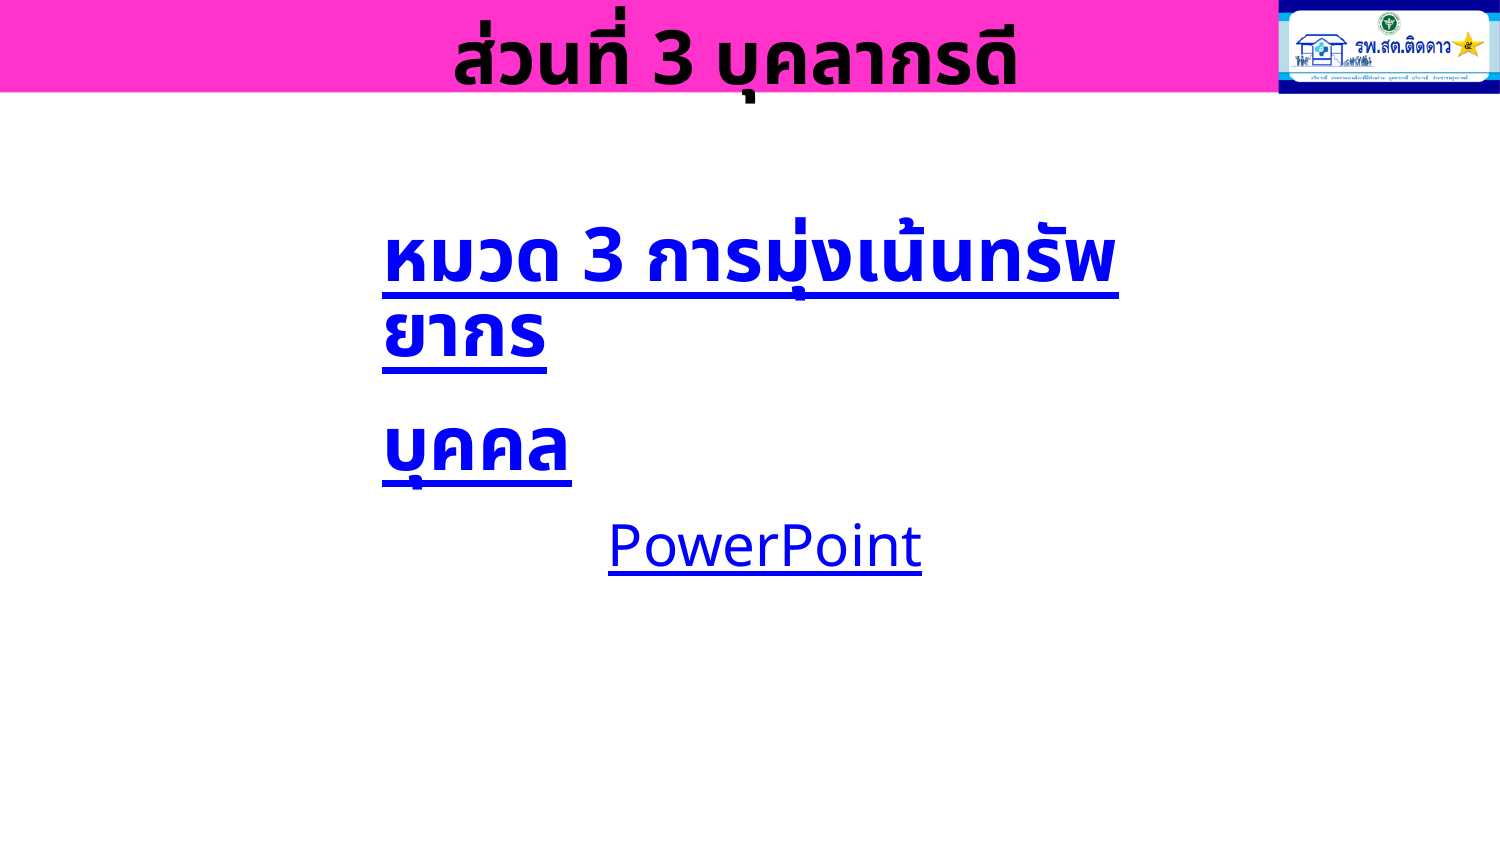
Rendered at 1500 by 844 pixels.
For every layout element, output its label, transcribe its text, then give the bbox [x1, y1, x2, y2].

text_box หมวด 3 การมุ่งเน้นทรัพยากรบุคคล PowerPoint [314, 201, 1159, 519]
picture [1278, 0, 1500, 94]
text_box [0, 0, 1276, 93]
text_box ส่วนที่ 3 บุคลากรดี [195, 4, 1279, 106]
